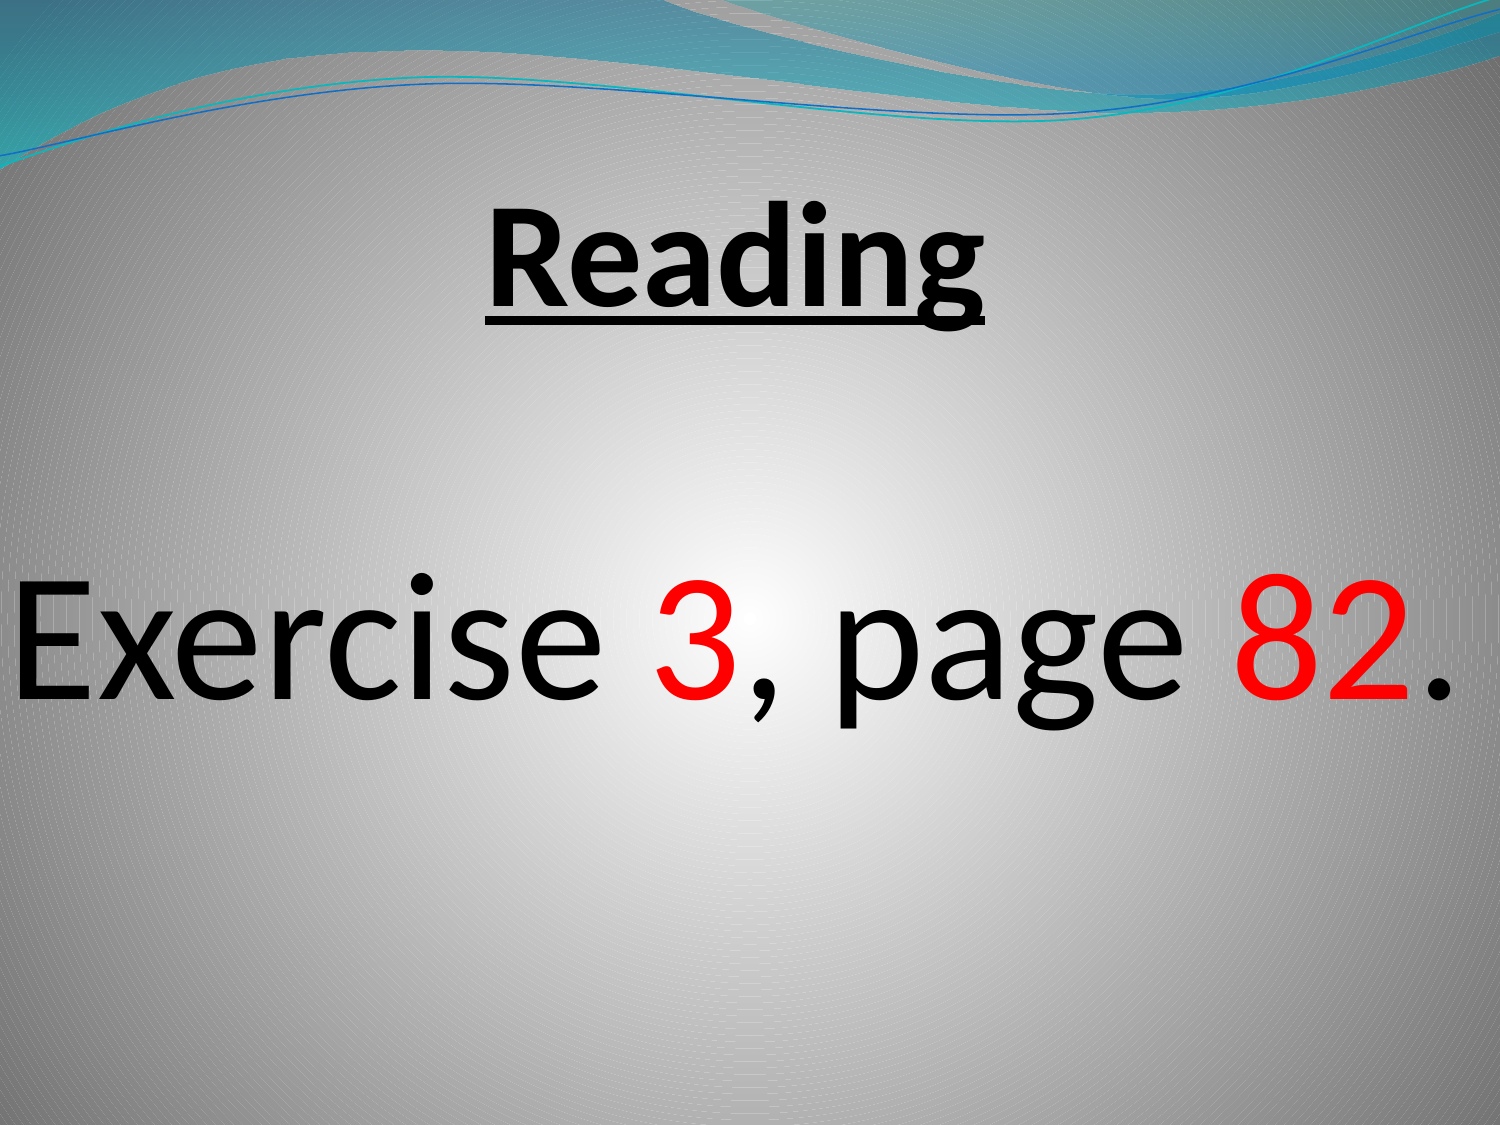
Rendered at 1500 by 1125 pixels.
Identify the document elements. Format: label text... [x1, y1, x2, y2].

text_box Reading Exercise 3, page 82. [0, 148, 1500, 744]
